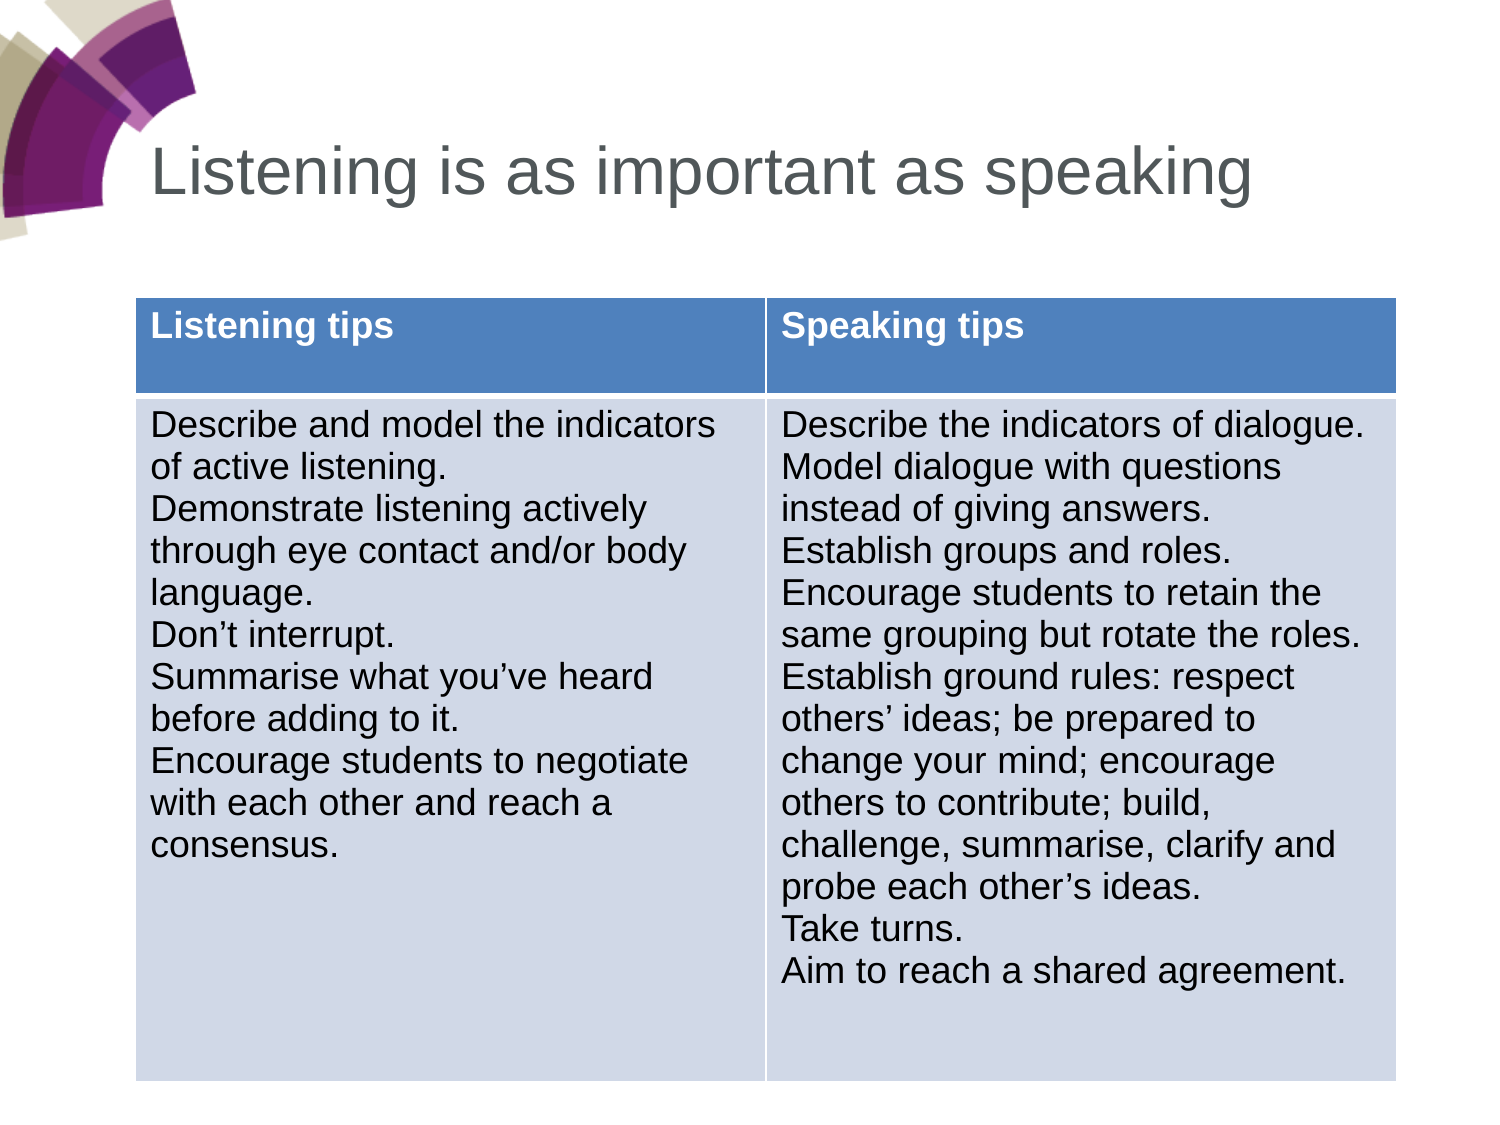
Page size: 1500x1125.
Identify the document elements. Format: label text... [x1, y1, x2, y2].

table_cell Describe the indicators of dialogue. Model dialogue with questions instead of giving answers. Establish groups and roles. Encourage students to retain the same grouping but rotate the roles. Establish ground rules: respect others’ ideas; be prepared to change your mind; encourage others to contribute; build, challenge, summarise, clarify and probe each other’s ideas. Take turns. Aim to reach a shared agreement. [767, 399, 1396, 1081]
table_cell Describe and model the indicators of active listening. Demonstrate listening actively through eye contact and/or body language. Don’t interrupt. Summarise what you’ve heard before adding to it. Encourage students to negotiate with each other and reach a consensus. [136, 399, 765, 1081]
picture [0, 0, 1500, 1125]
table_header Speaking tips [767, 298, 1396, 393]
table_header Listening tips [136, 298, 765, 393]
list Listening is as important as speaking [135, 119, 1282, 296]
